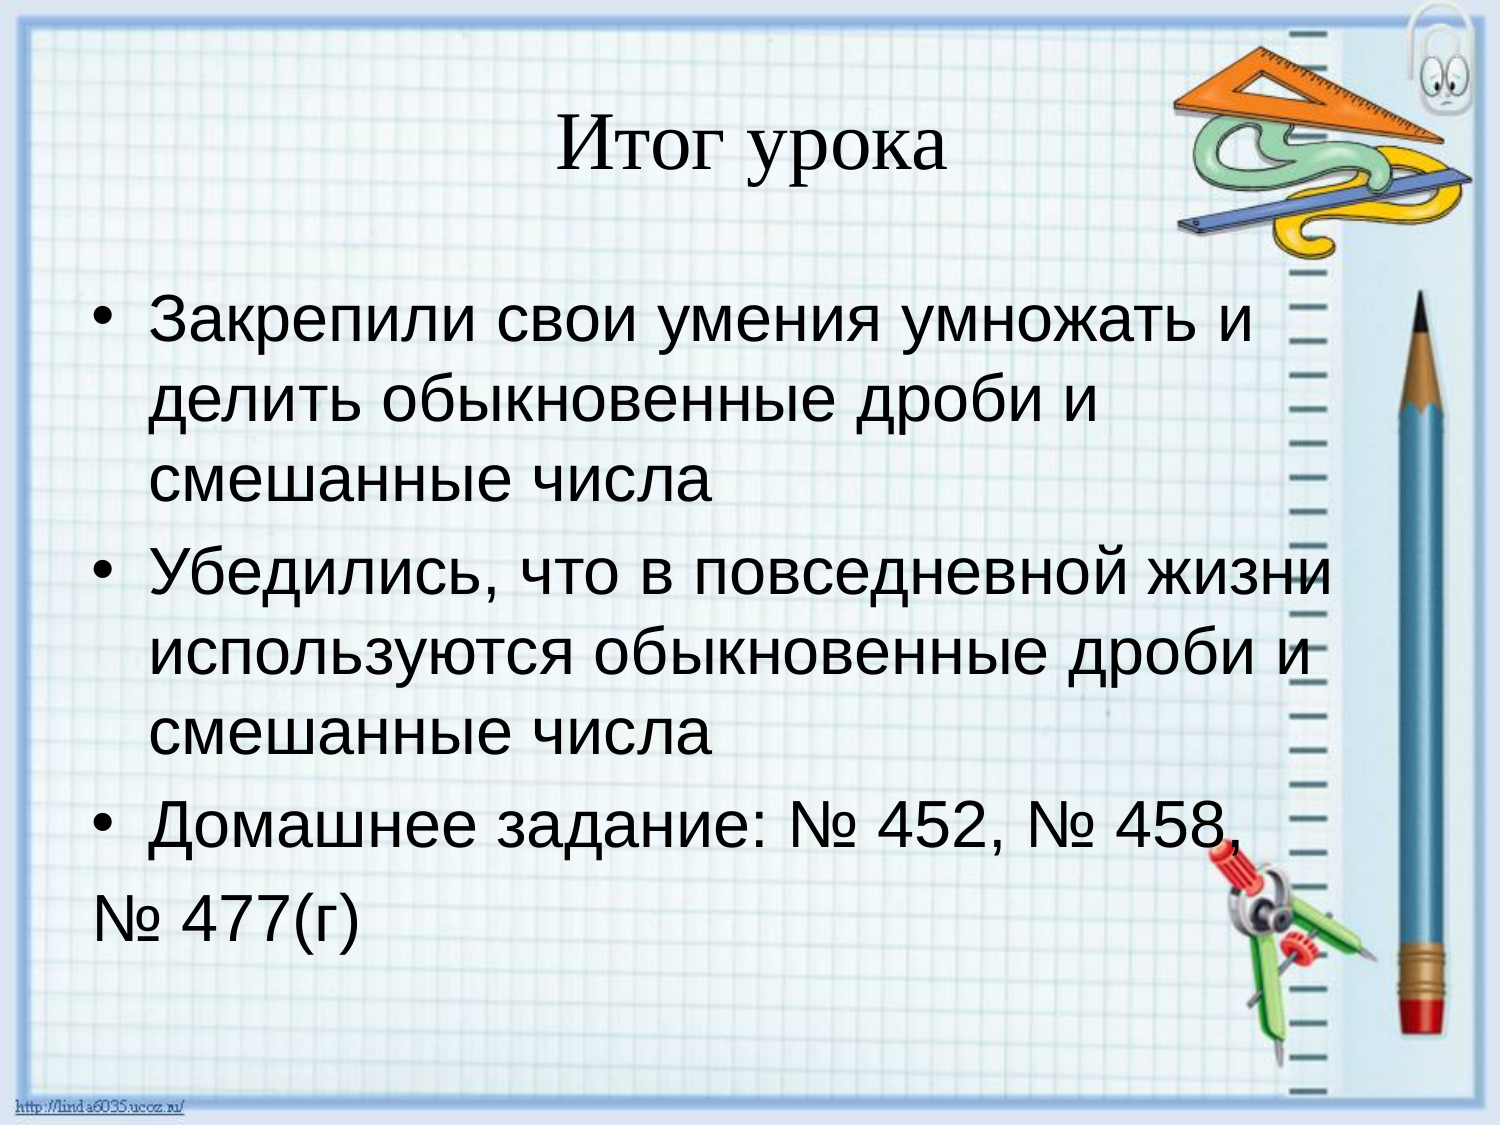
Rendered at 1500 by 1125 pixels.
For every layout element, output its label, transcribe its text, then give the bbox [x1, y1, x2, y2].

picture [0, 0, 1500, 1125]
list Закрепили свои умения умножать и делить обыкновенные дроби и смешанные числа Убедились, что в повседневной жизни используются обыкновенные дроби и смешанные числа Домашнее задание: № 452, № 458, № 477(г) [76, 266, 1428, 1010]
title Итог урока [76, 42, 1428, 231]
